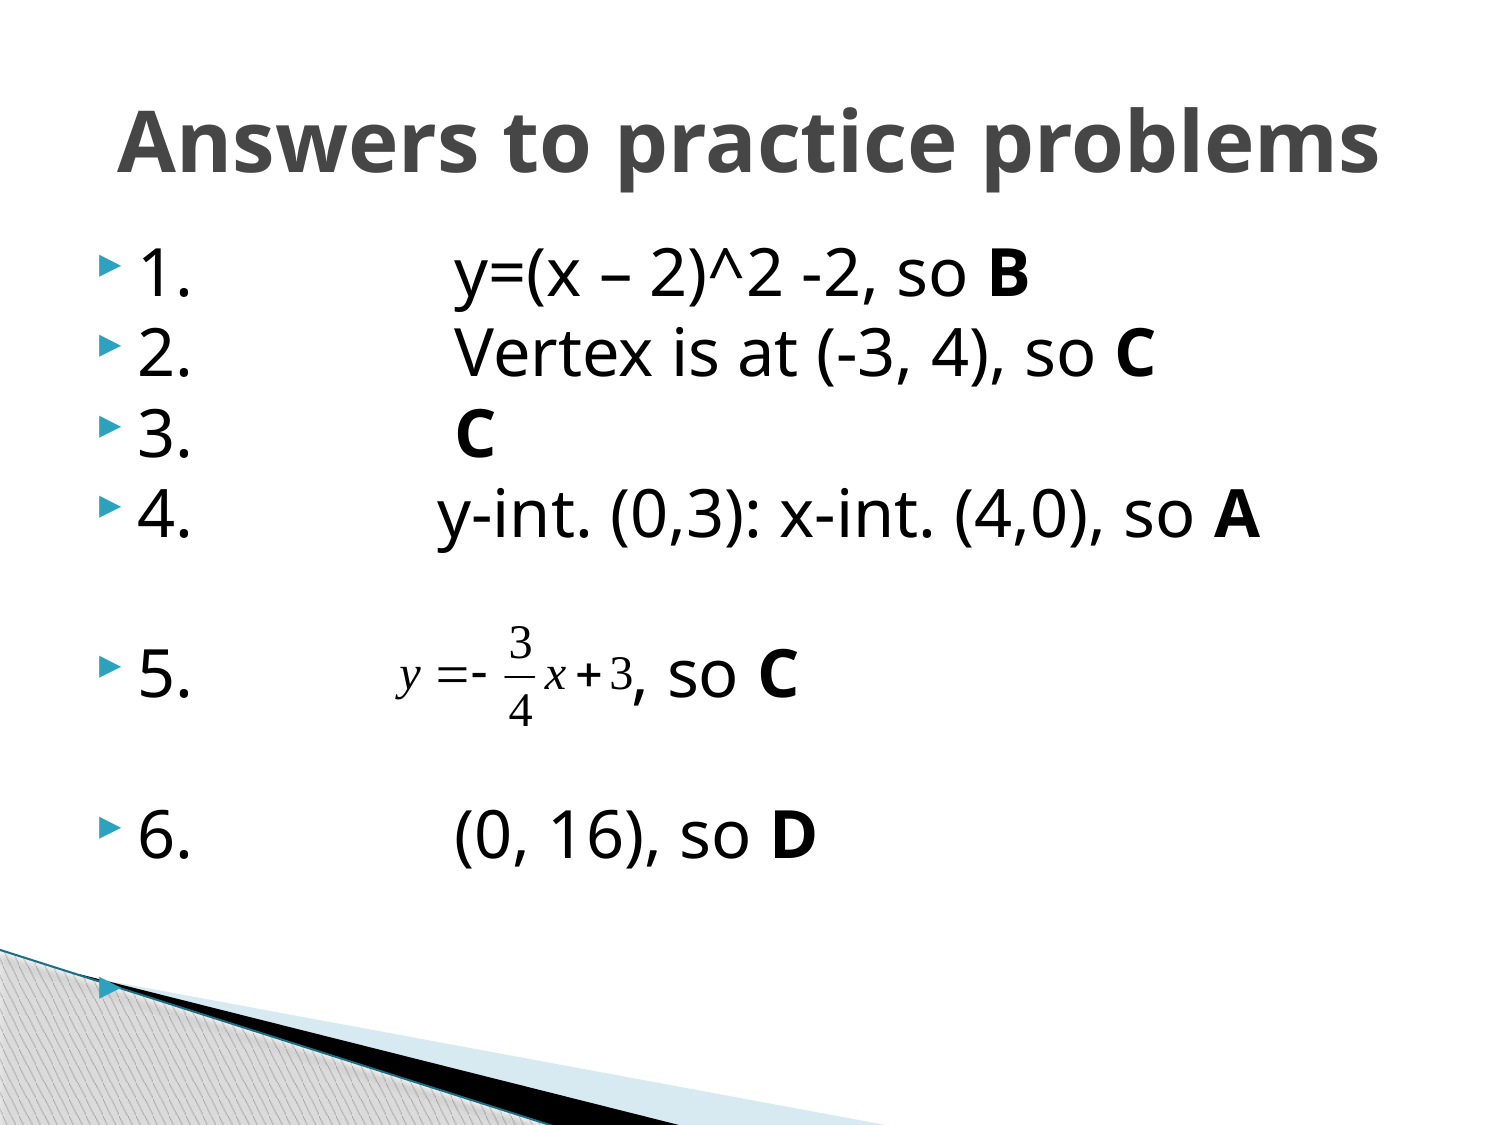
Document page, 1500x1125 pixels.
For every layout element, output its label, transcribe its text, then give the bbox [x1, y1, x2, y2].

title Answers to practice problems [75, 45, 1425, 231]
list 1. y=(x – 2)^2 -2, so B 2. Vertex is at (-3, 4), so C 3. C 4. y-int. (0,3): x-int. (4,0), so A 5. , so C 6. (0, 16), so D [62, 231, 1451, 1051]
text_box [387, 612, 642, 738]
